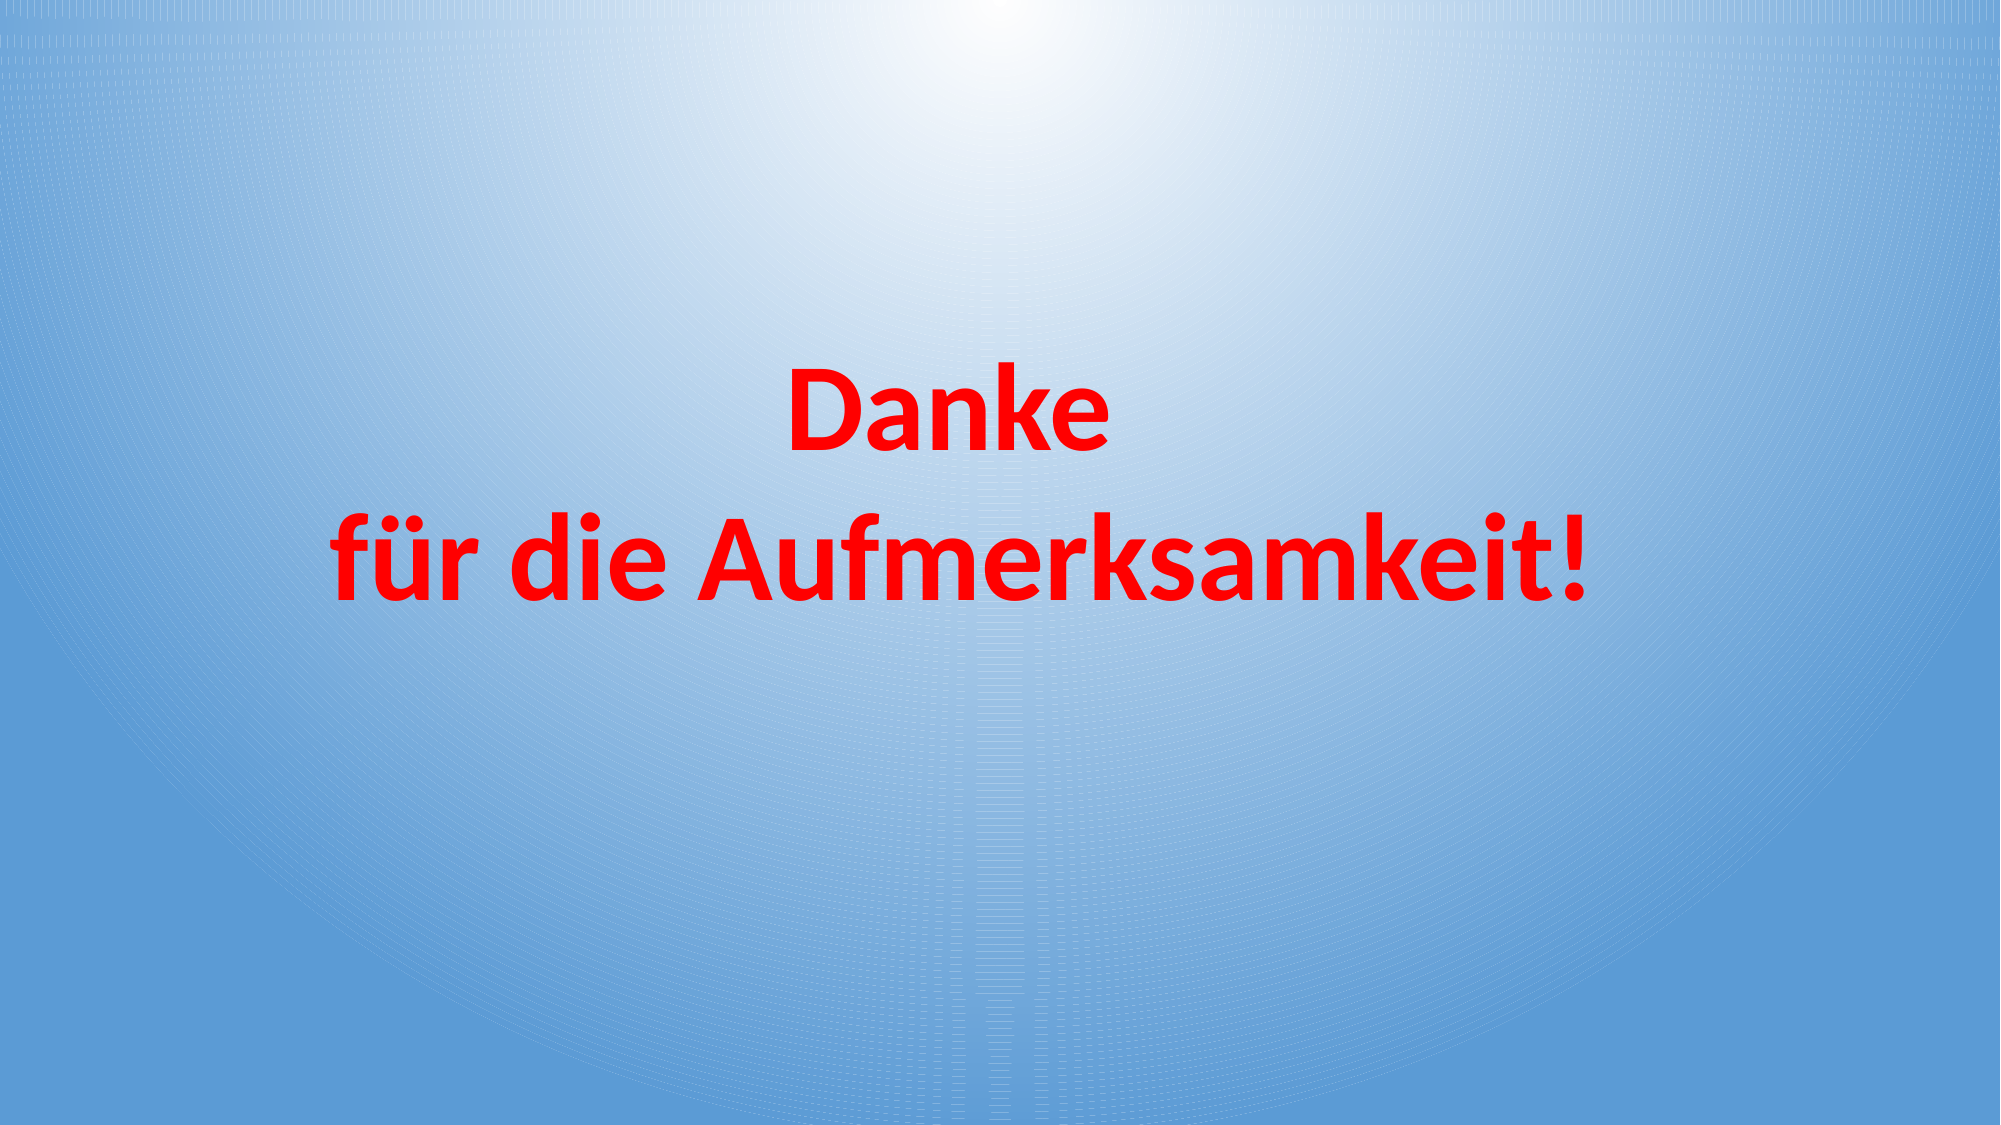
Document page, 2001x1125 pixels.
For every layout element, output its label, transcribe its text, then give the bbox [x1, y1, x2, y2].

text_box Danke für die Aufmerksamkeit! [293, 317, 1632, 633]
